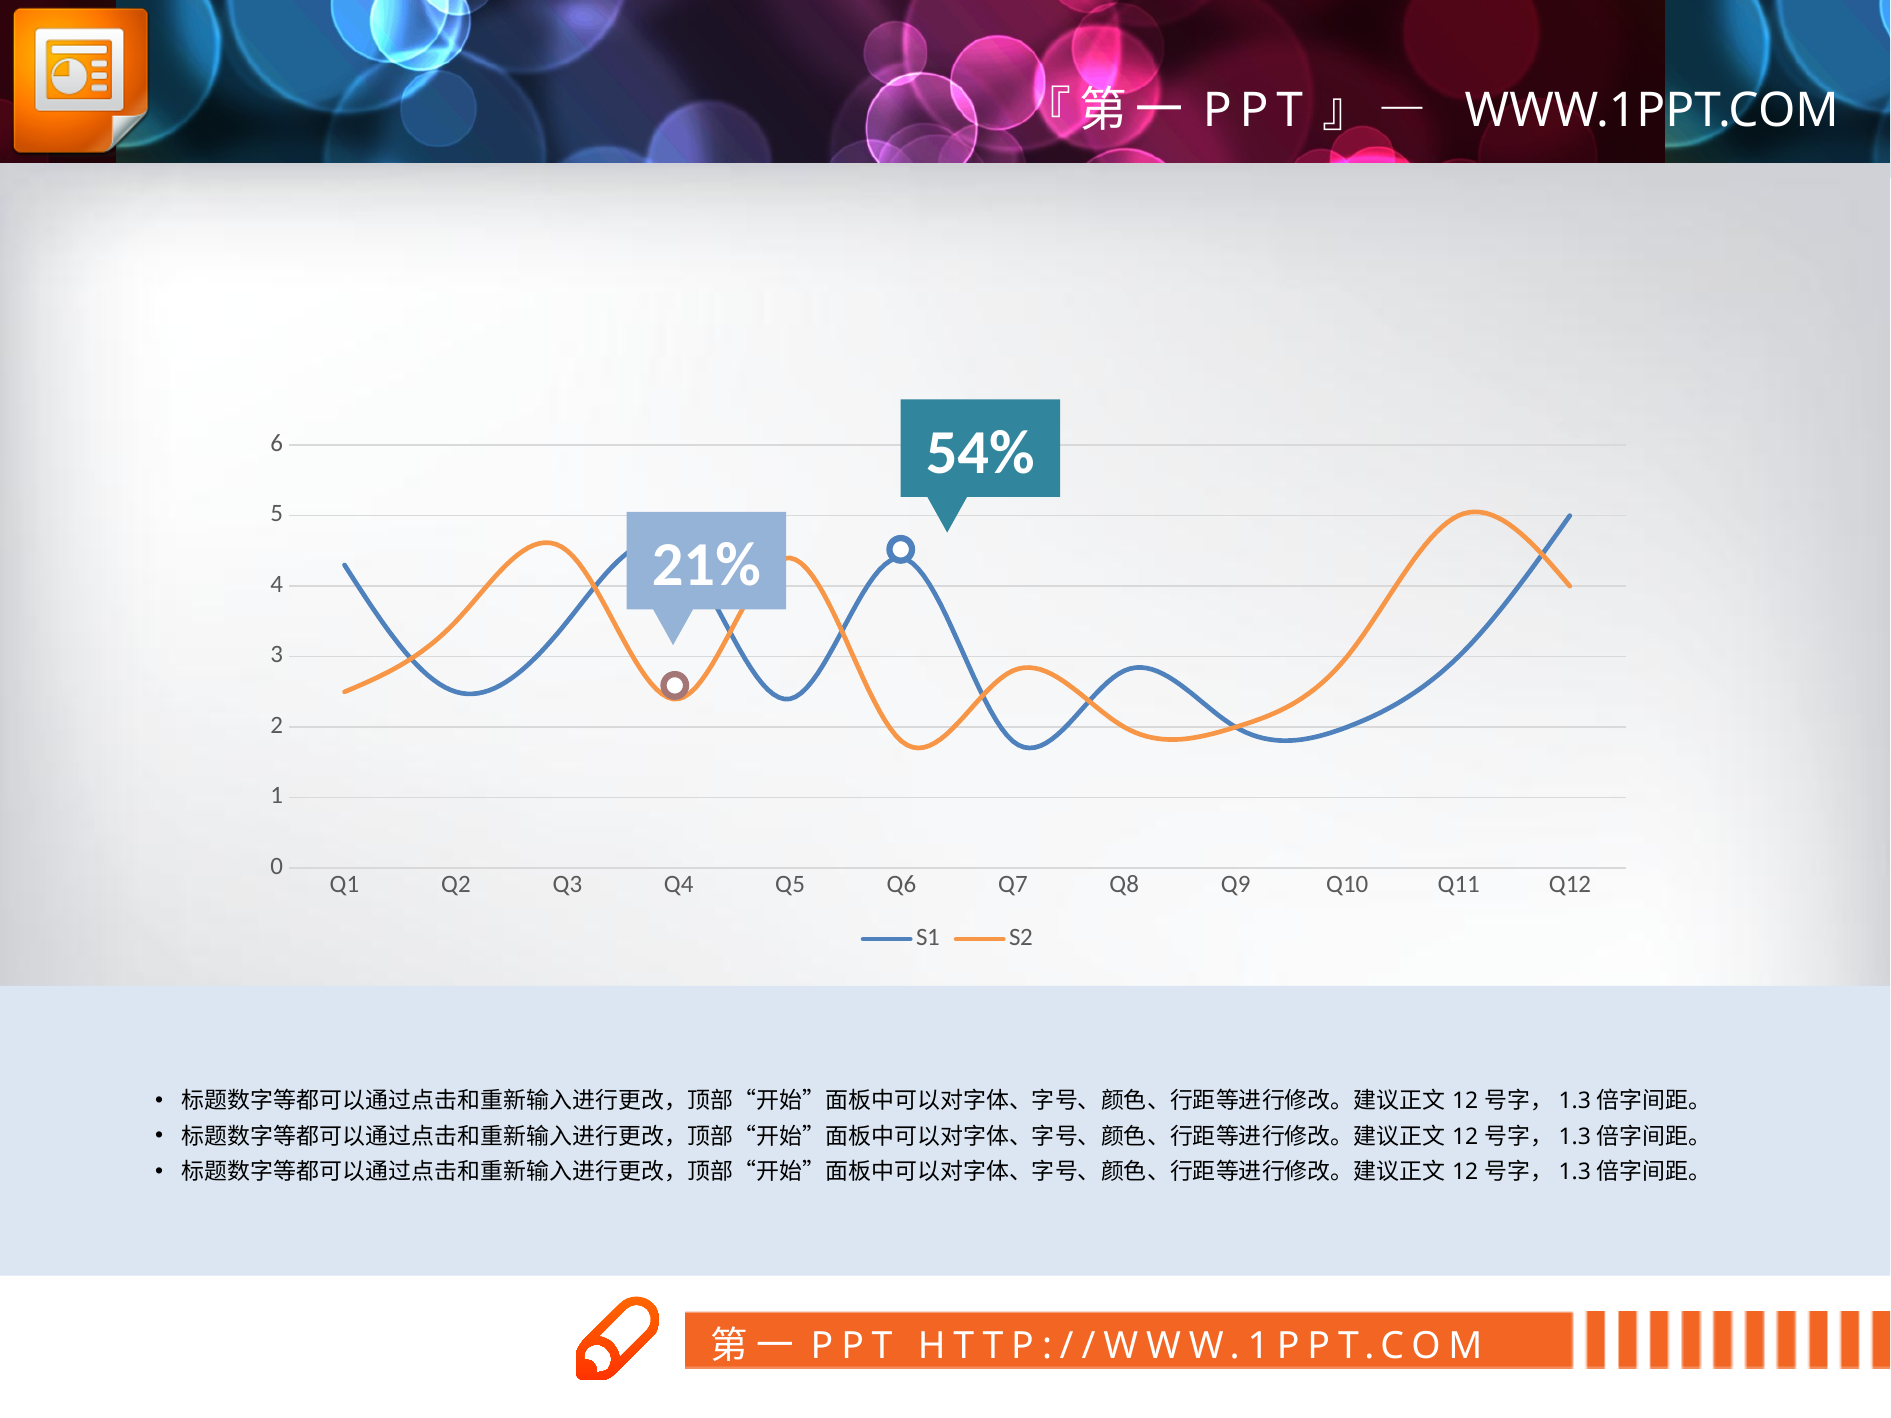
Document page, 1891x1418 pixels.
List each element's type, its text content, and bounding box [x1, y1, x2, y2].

chart [241, 421, 1655, 958]
text_box 标题数字等都可以通过点击和重新输入进行更改，顶部“开始”面板中可以对字体、字号、颜色、行距等进行修改。建议正文12号字，1.3倍字间距。 标题数字等都可以通过点击和重新输入进行更改，顶部“开始”面板中可以对字体、字号、颜色、行距等进行修改。建议正文12号字，1.3倍字间距。 标题数字等都可以通过点击和重新输入进行更改，顶部“开始”面板中可以对字体、字号、颜色、行距等进行修改。建议正文12号字，1.3倍字间距。 [140, 1070, 1781, 1192]
text_box 54% [898, 397, 1063, 420]
picture [685, 1311, 1891, 1369]
text_box [0, 984, 1891, 1278]
picture [0, 0, 1891, 984]
